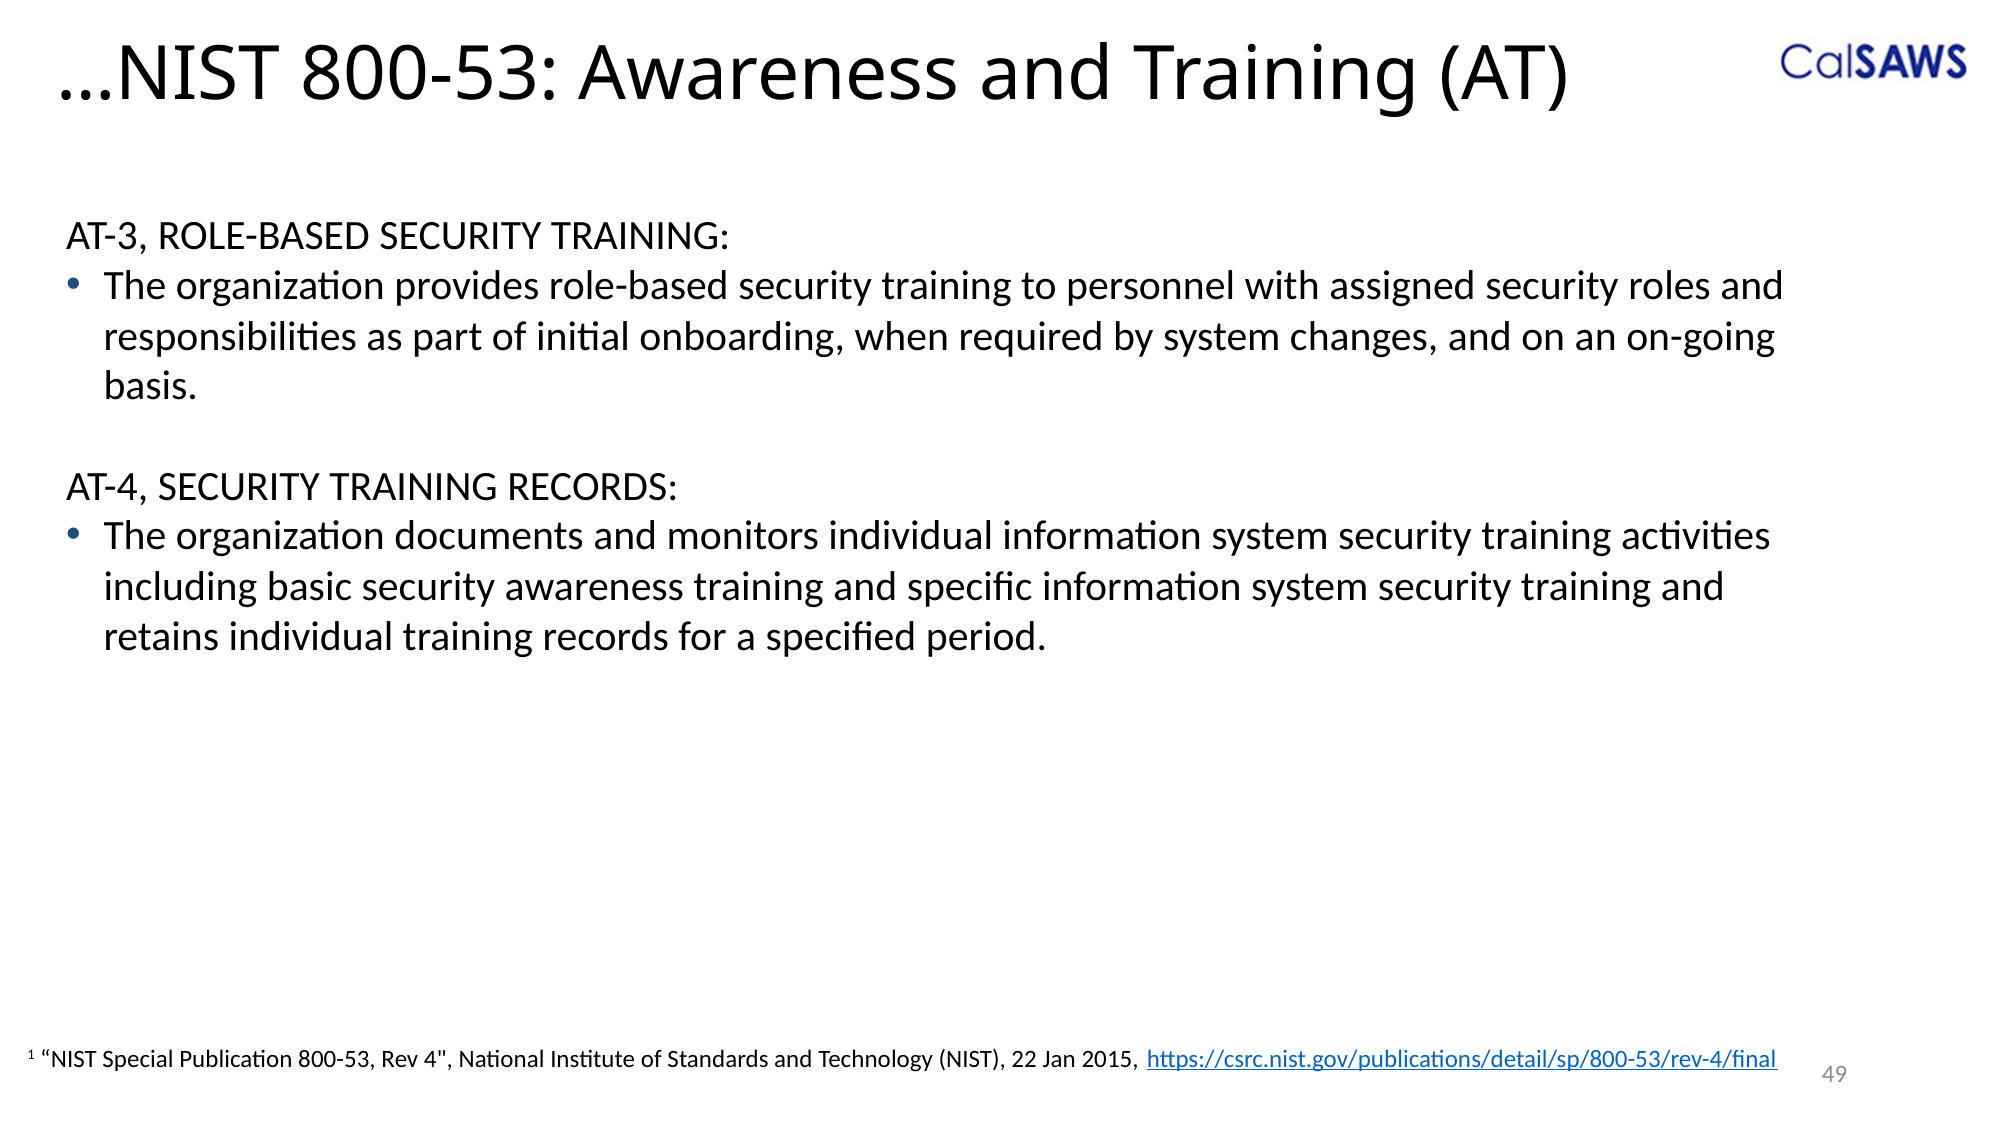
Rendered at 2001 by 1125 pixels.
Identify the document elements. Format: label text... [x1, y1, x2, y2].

title …NIST 800-53: Awareness and Training (AT) [41, 27, 1970, 147]
slide_number 49 [1412, 1042, 1863, 1103]
picture [1780, 37, 1968, 84]
list AT-3, ROLE-BASED SECURITY TRAINING: The organization provides role-based security training to personnel with assigned security roles and responsibilities as part of initial onboarding, when required by system changes, and on an on-going basis. AT-4, SECURITY TRAINING RECORDS: The organization documents and monitors individual information system security training activities including basic security awareness training and specific information system security training and retains individual training records for a specified period. [51, 200, 1863, 973]
text_box 1 “NIST Special Publication 800-53, Rev 4", National Institute of Standards and Technology (NIST), 22 Jan 2015, https://csrc.nist.gov/publications/detail/sp/800-53/rev-4/final [12, 1034, 1841, 1080]
